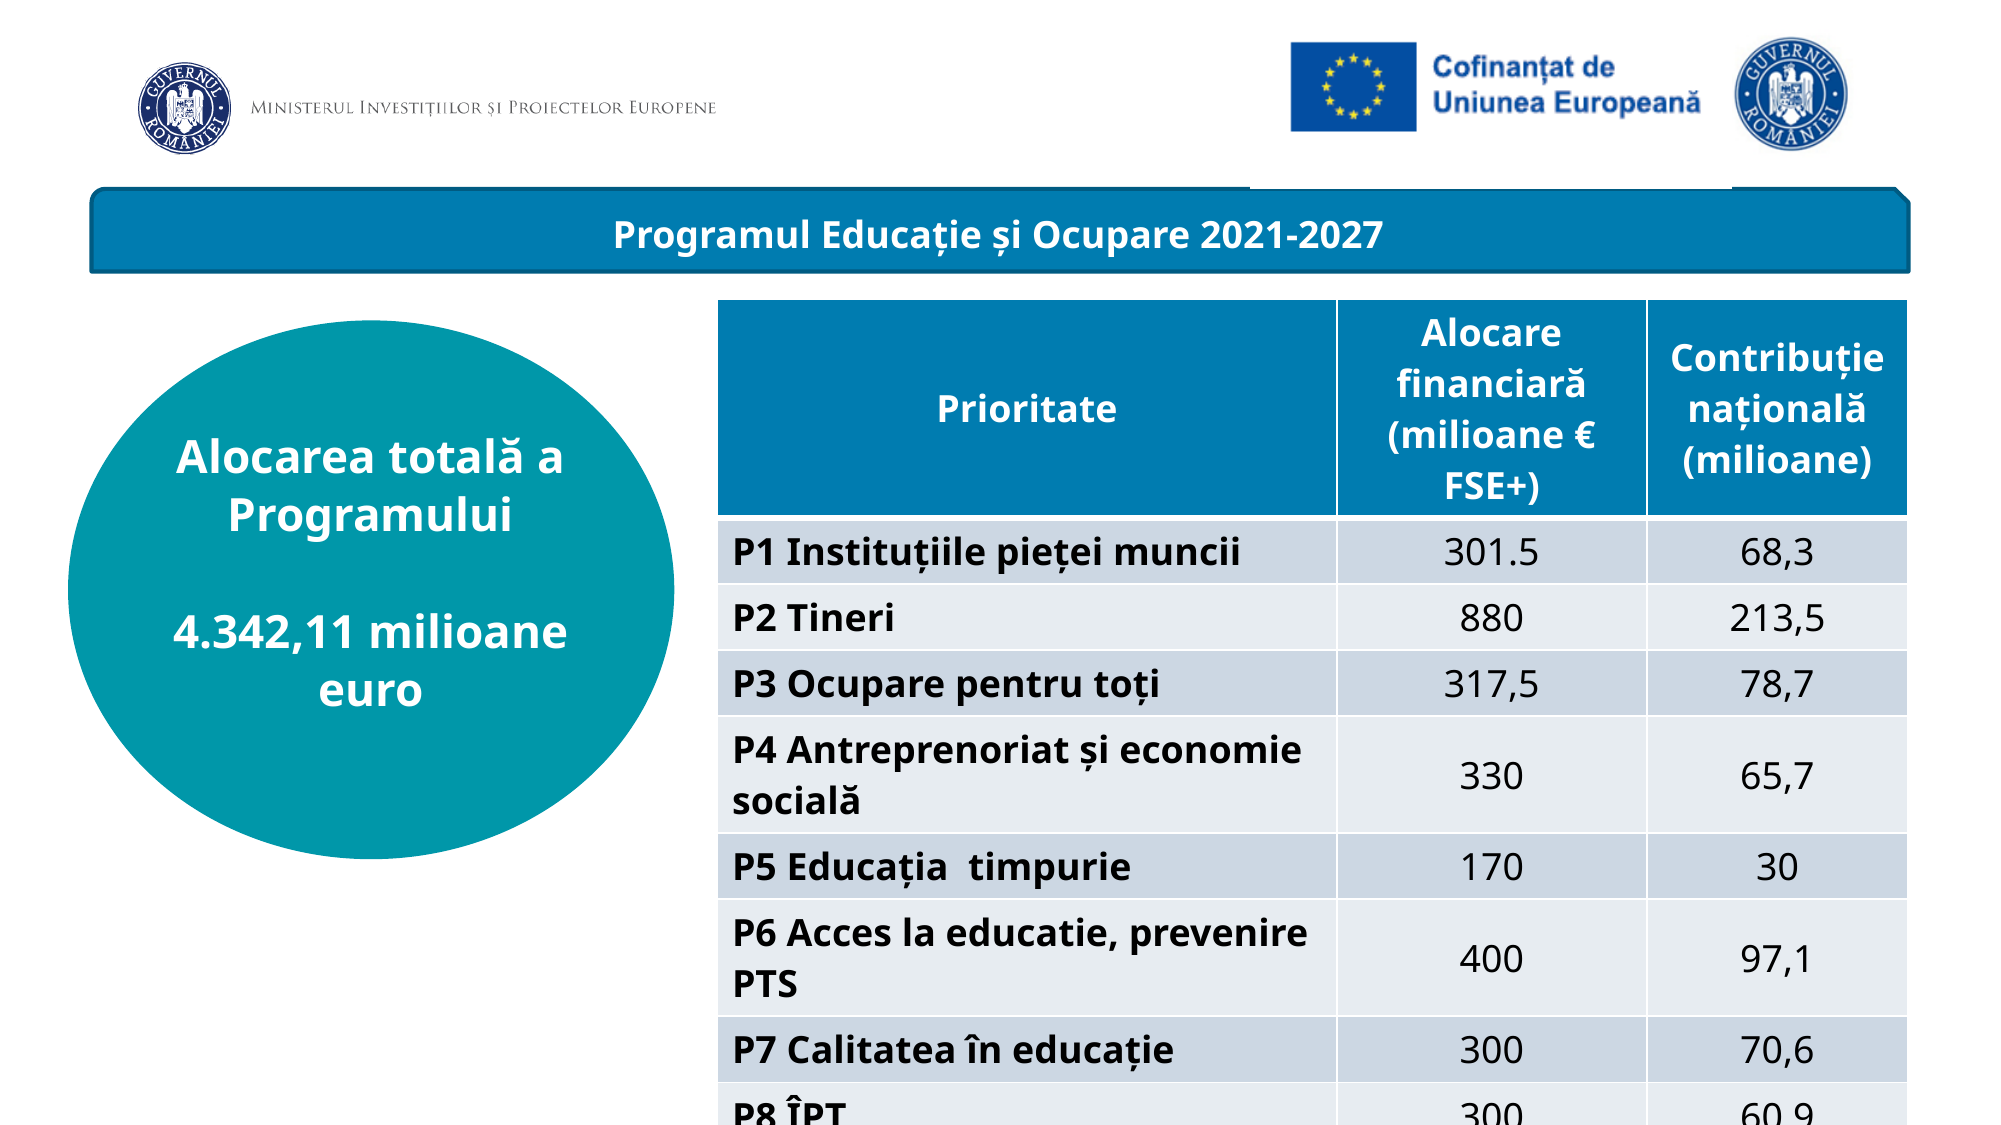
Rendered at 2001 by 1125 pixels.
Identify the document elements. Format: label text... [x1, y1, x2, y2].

table_cell 97,1 [1648, 900, 1907, 1015]
table_cell P8 ÎPT [718, 1083, 1336, 1125]
table_cell P1 Instituțiile pieței muncii [718, 521, 1336, 583]
table_cell P2 Tineri [718, 585, 1336, 649]
table_cell 317,5 [1338, 651, 1646, 715]
table_cell 60,9 [1648, 1083, 1907, 1125]
table_cell 30 [1648, 834, 1907, 898]
table_cell 330 [1338, 717, 1646, 832]
table_cell 68,3 [1648, 521, 1907, 583]
table_header Alocare financiară (milioane € FSE+) [1338, 300, 1646, 515]
table_cell 213,5 [1648, 585, 1907, 649]
table_cell 78,7 [1648, 651, 1907, 715]
table_cell 70,6 [1648, 1017, 1907, 1082]
table_cell P5 Educația timpurie [718, 834, 1336, 898]
table_cell P7 Calitatea în educație [718, 1017, 1336, 1082]
table_cell P3 Ocupare pentru toți [718, 651, 1336, 715]
table_cell 301.5 [1338, 521, 1646, 583]
text_box Programul Educație și Ocupare 2021-2027 [89, 186, 1911, 274]
table_cell 65,7 [1648, 717, 1907, 832]
table_cell 300 [1338, 1017, 1646, 1082]
table_cell P6 Acces la educatie, prevenire PTS [718, 900, 1336, 1015]
table_header Prioritate [718, 300, 1336, 515]
table_cell 170 [1338, 834, 1646, 898]
picture [1250, 0, 1867, 188]
text_box Alocarea totală a Programului 4.342,11 milioane euro [68, 320, 675, 860]
table_header Contribuție națională (milioane) [1648, 300, 1907, 515]
picture [133, 57, 814, 156]
table_cell 300 [1338, 1083, 1646, 1125]
table_cell 400 [1338, 900, 1646, 1015]
table_cell P4 Antreprenoriat și economie socială [718, 717, 1336, 832]
table_cell 880 [1338, 585, 1646, 649]
